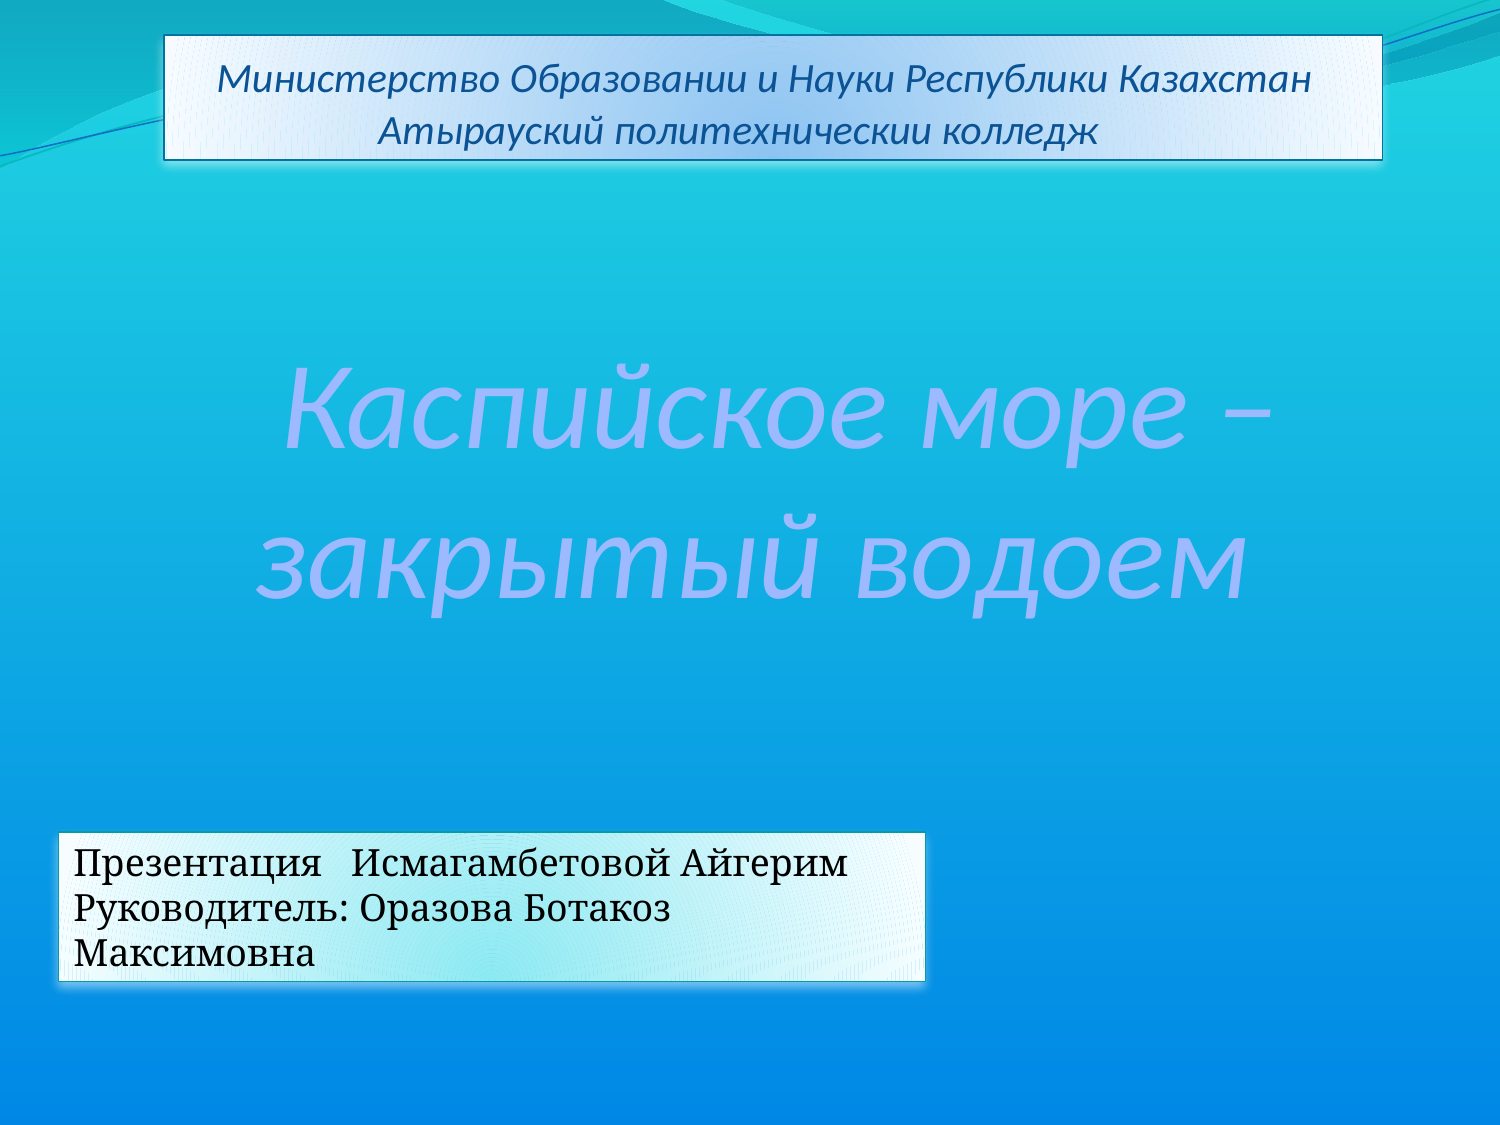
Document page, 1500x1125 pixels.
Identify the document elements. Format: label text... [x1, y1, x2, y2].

text_box Министерство Образовании и Науки Республики Казахстан Атырауский политехническии колледж [163, 34, 1383, 161]
text_box Презентация Исмагамбетовой Айгерим Руководитель: Оразова Ботакоз Максимовна [58, 831, 926, 982]
text_box Каспийское море – закрытый водоем [93, 316, 1383, 632]
